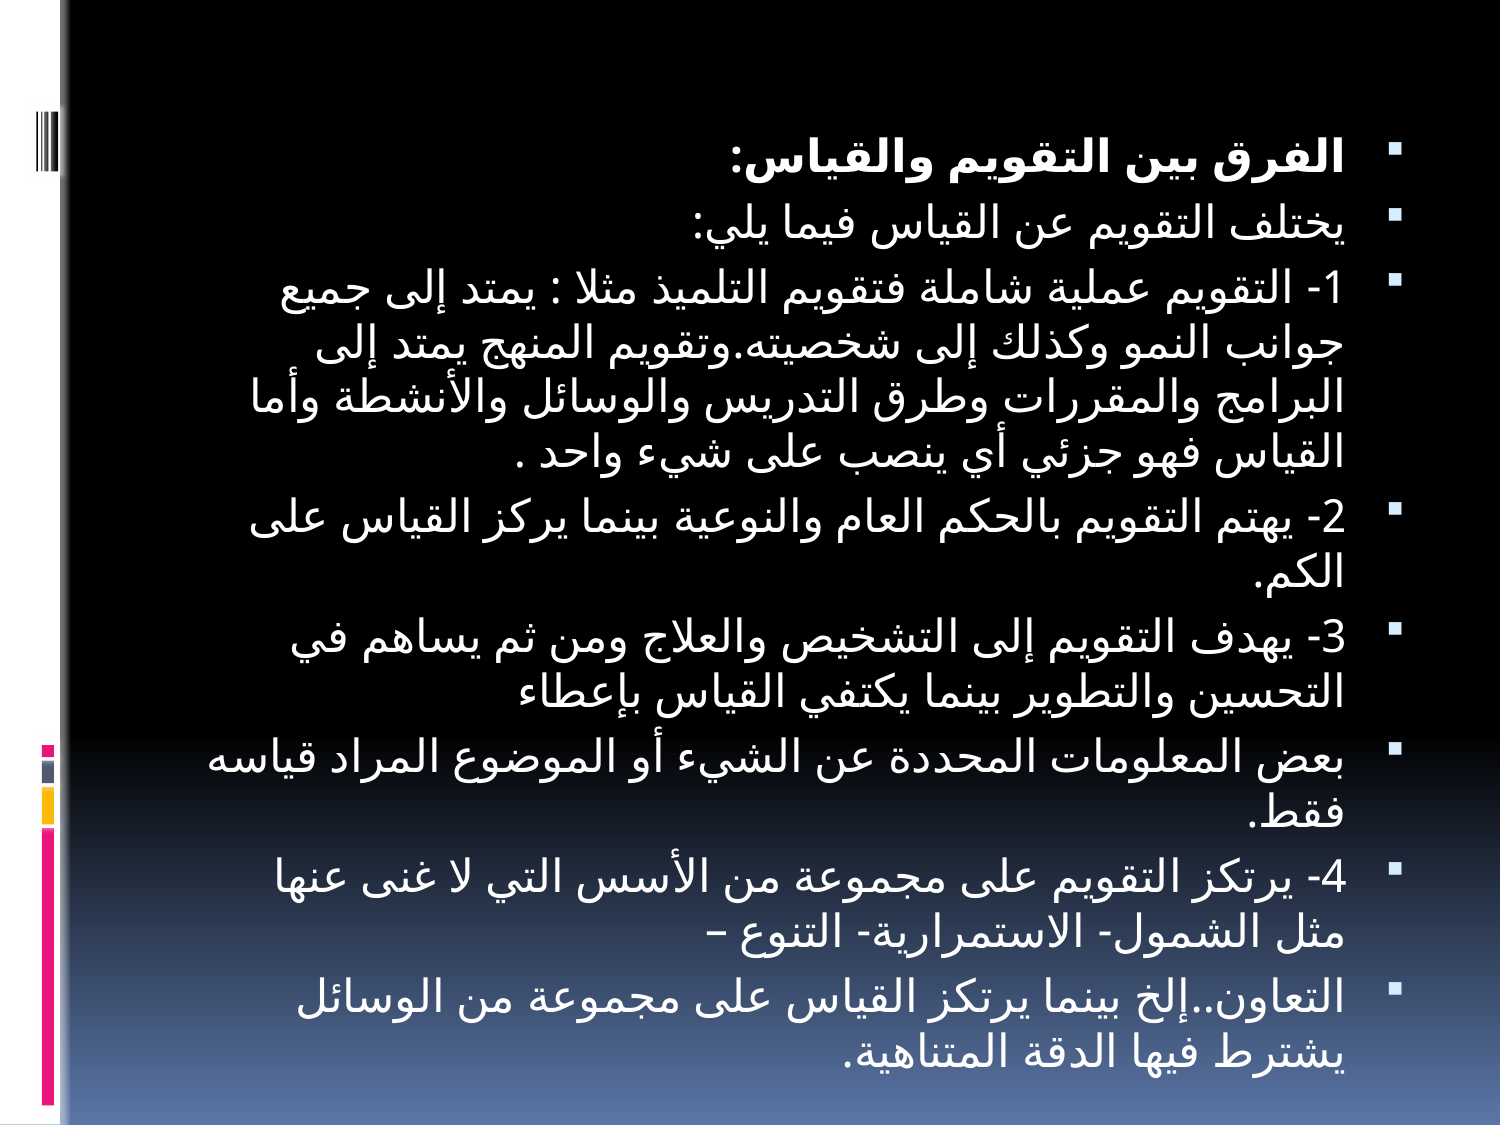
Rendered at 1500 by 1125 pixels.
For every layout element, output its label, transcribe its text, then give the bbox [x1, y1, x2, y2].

list الفرق بين التقويم والقياس: يختلف التقويم عن القياس فيما يلي: 1- التقويم عملية شاملة فتقويم التلميذ مثلا : يمتد إلى جميع جوانب النمو وكذلك إلى شخصيته.وتقويم المنهج يمتد إلى البرامج والمقررات وطرق التدريس والوسائل والأنشطة وأما القياس فهو جزئي أي ينصب على شيء واحد . 2- يهتم التقويم بالحكم العام والنوعية بينما يركز القياس على الكم. 3- يهدف التقويم إلى التشخيص والعلاج ومن ثم يساهم في التحسين والتطوير بينما يكتفي القياس بإعطاء بعض المعلومات المحددة عن الشيء أو الموضوع المراد قياسه فقط. 4- يرتكز التقويم على مجموعة من الأسس التي لا غنى عنها مثل الشمول- الاستمرارية- التنوع – التعاون..إلخ بينما يرتكز القياس على مجموعة من الوسائل يشترط فيها الدقة المتناهية. [187, 120, 1425, 1088]
